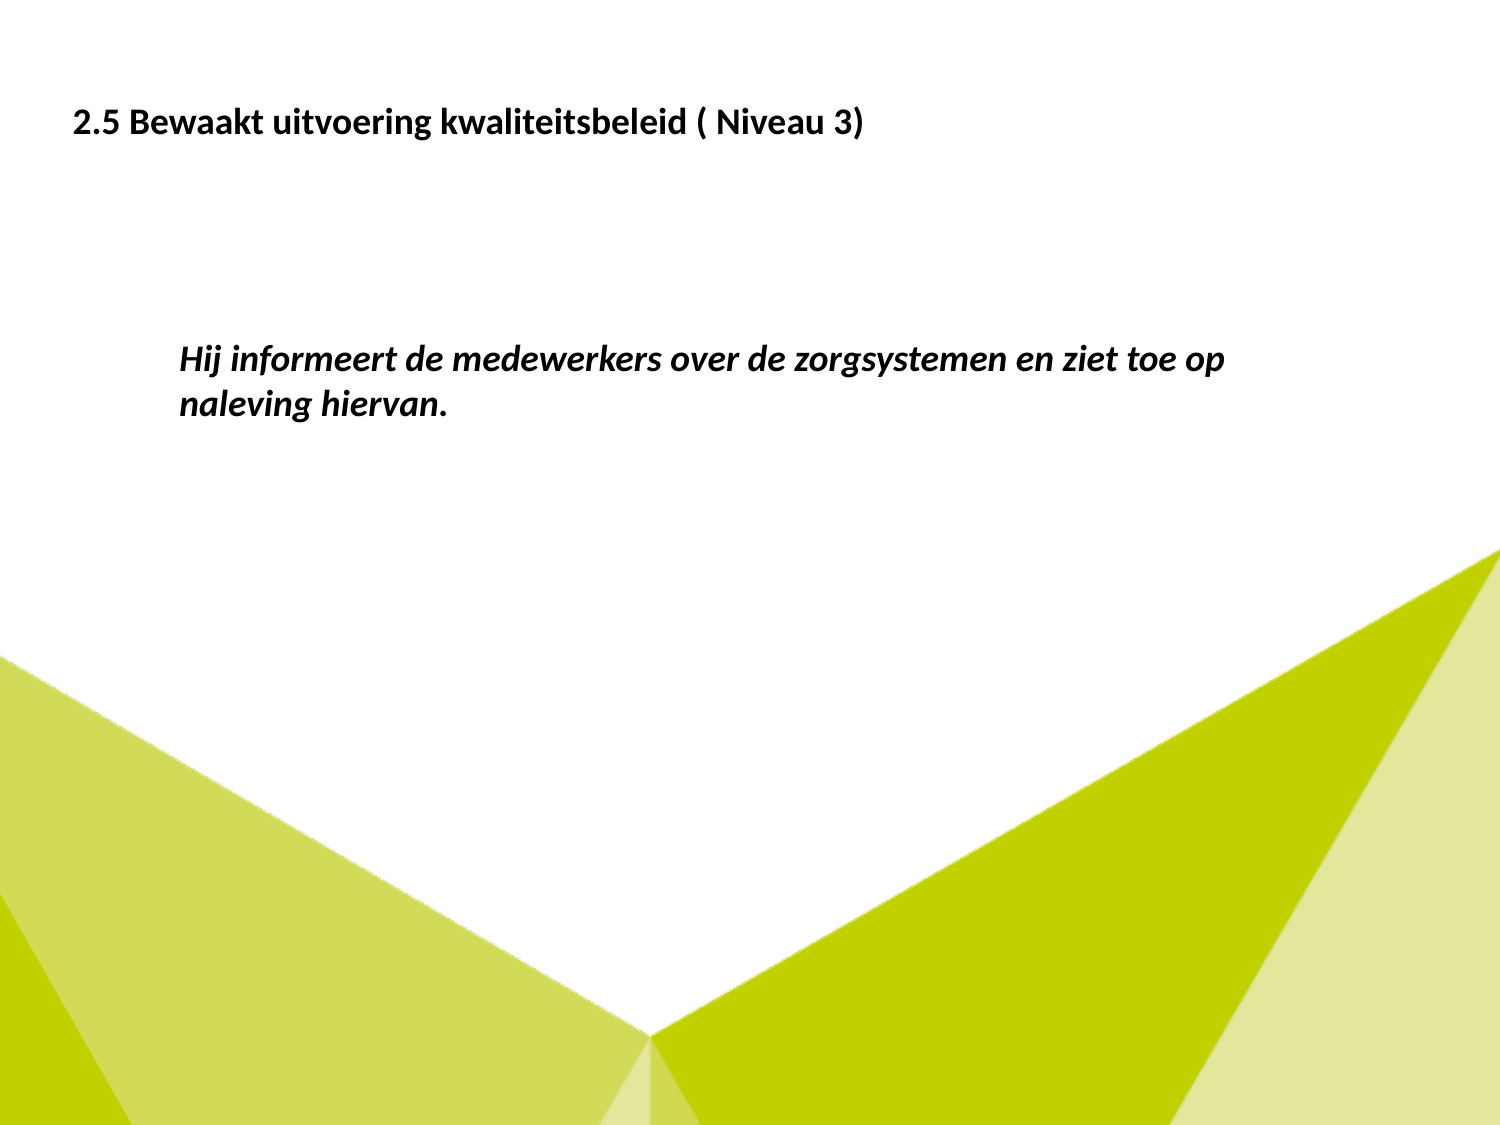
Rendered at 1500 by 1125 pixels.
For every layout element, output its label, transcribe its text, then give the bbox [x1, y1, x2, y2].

text_box 2.5 Bewaakt uitvoering kwaliteitsbeleid ( Niveau 3) [57, 89, 1391, 150]
picture [0, 475, 1500, 1125]
text_box Hij informeert de medewerkers over de zorgsystemen en ziet toe op naleving hiervan. [164, 326, 1334, 474]
